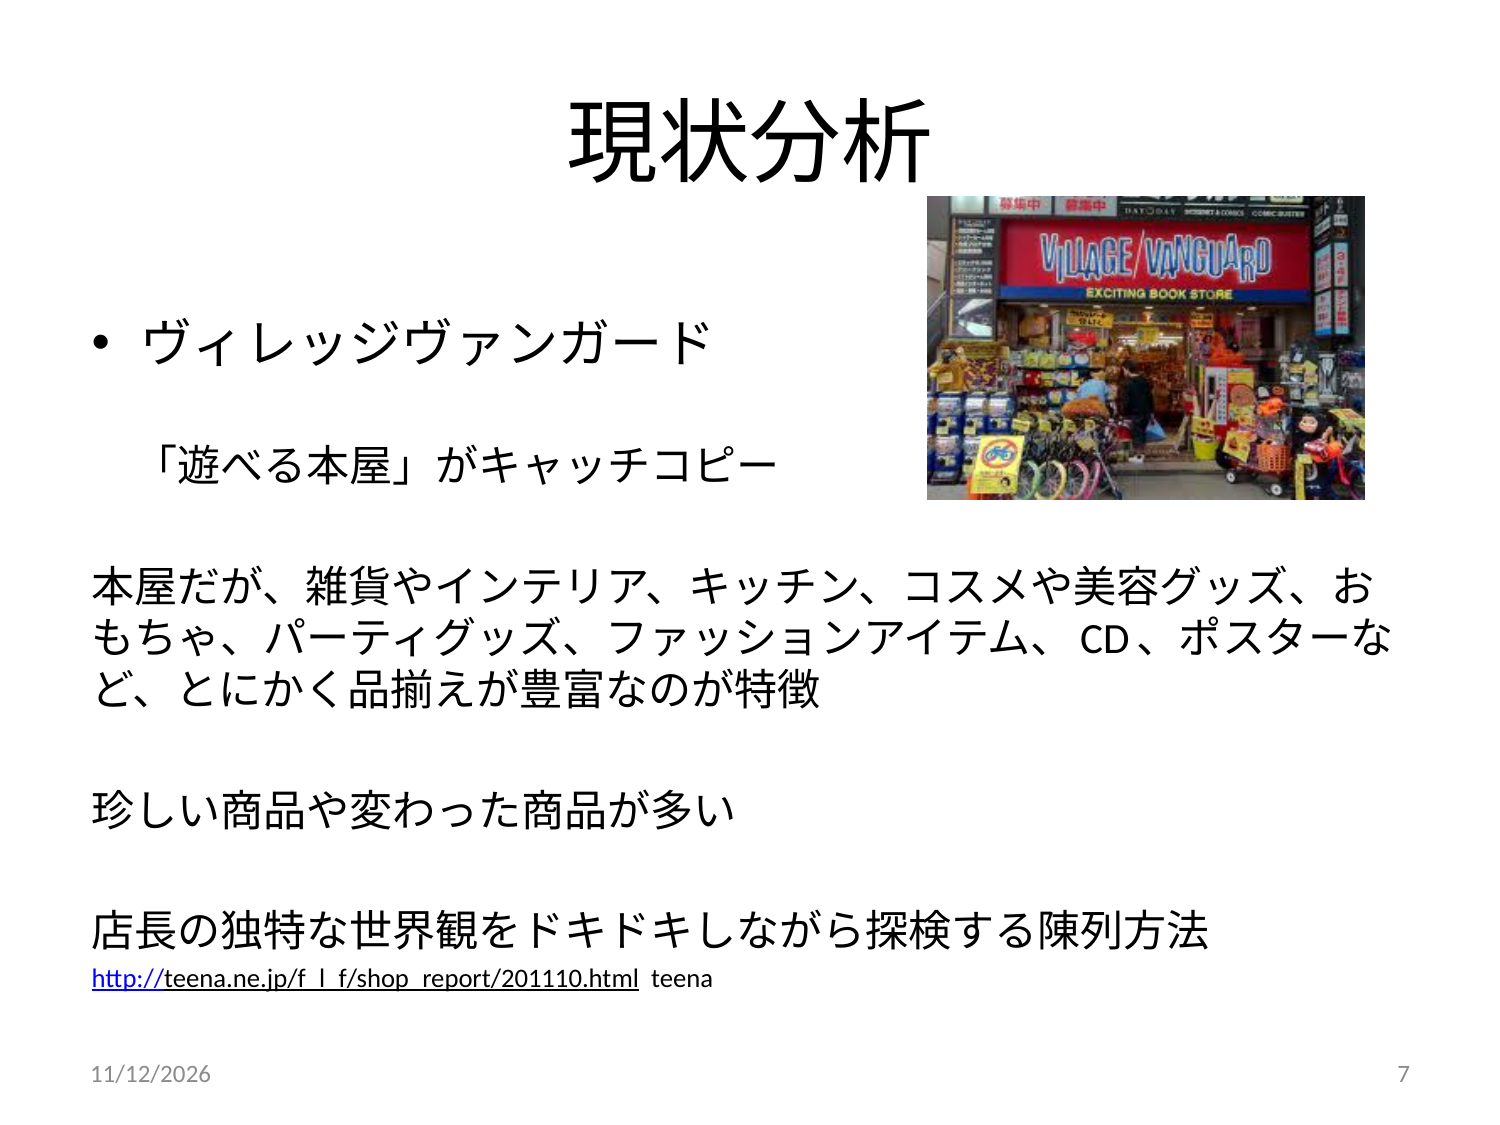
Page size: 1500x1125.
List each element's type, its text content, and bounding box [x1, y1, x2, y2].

title 現状分析 [75, 45, 1425, 233]
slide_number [75, 1042, 425, 1103]
picture [926, 196, 1365, 500]
list ヴィレッジヴァンガード 「遊べる本屋」がキャッチコピー 本屋だが、雑貨やインテリア、キッチン、コスメや美容グッズ、おもちゃ、パーティグッズ、ファッションアイテム、CD、ポスターなど、とにかく品揃えが豊富なのが特徴 珍しい商品や変わった商品が多い 店長の独特な世界観をドキドキしながら探検する陳列方法 http://teena.ne.jp/f_l_f/shop_report/201110.html teena [76, 302, 1427, 1010]
slide_number 7 [1074, 1042, 1425, 1103]
